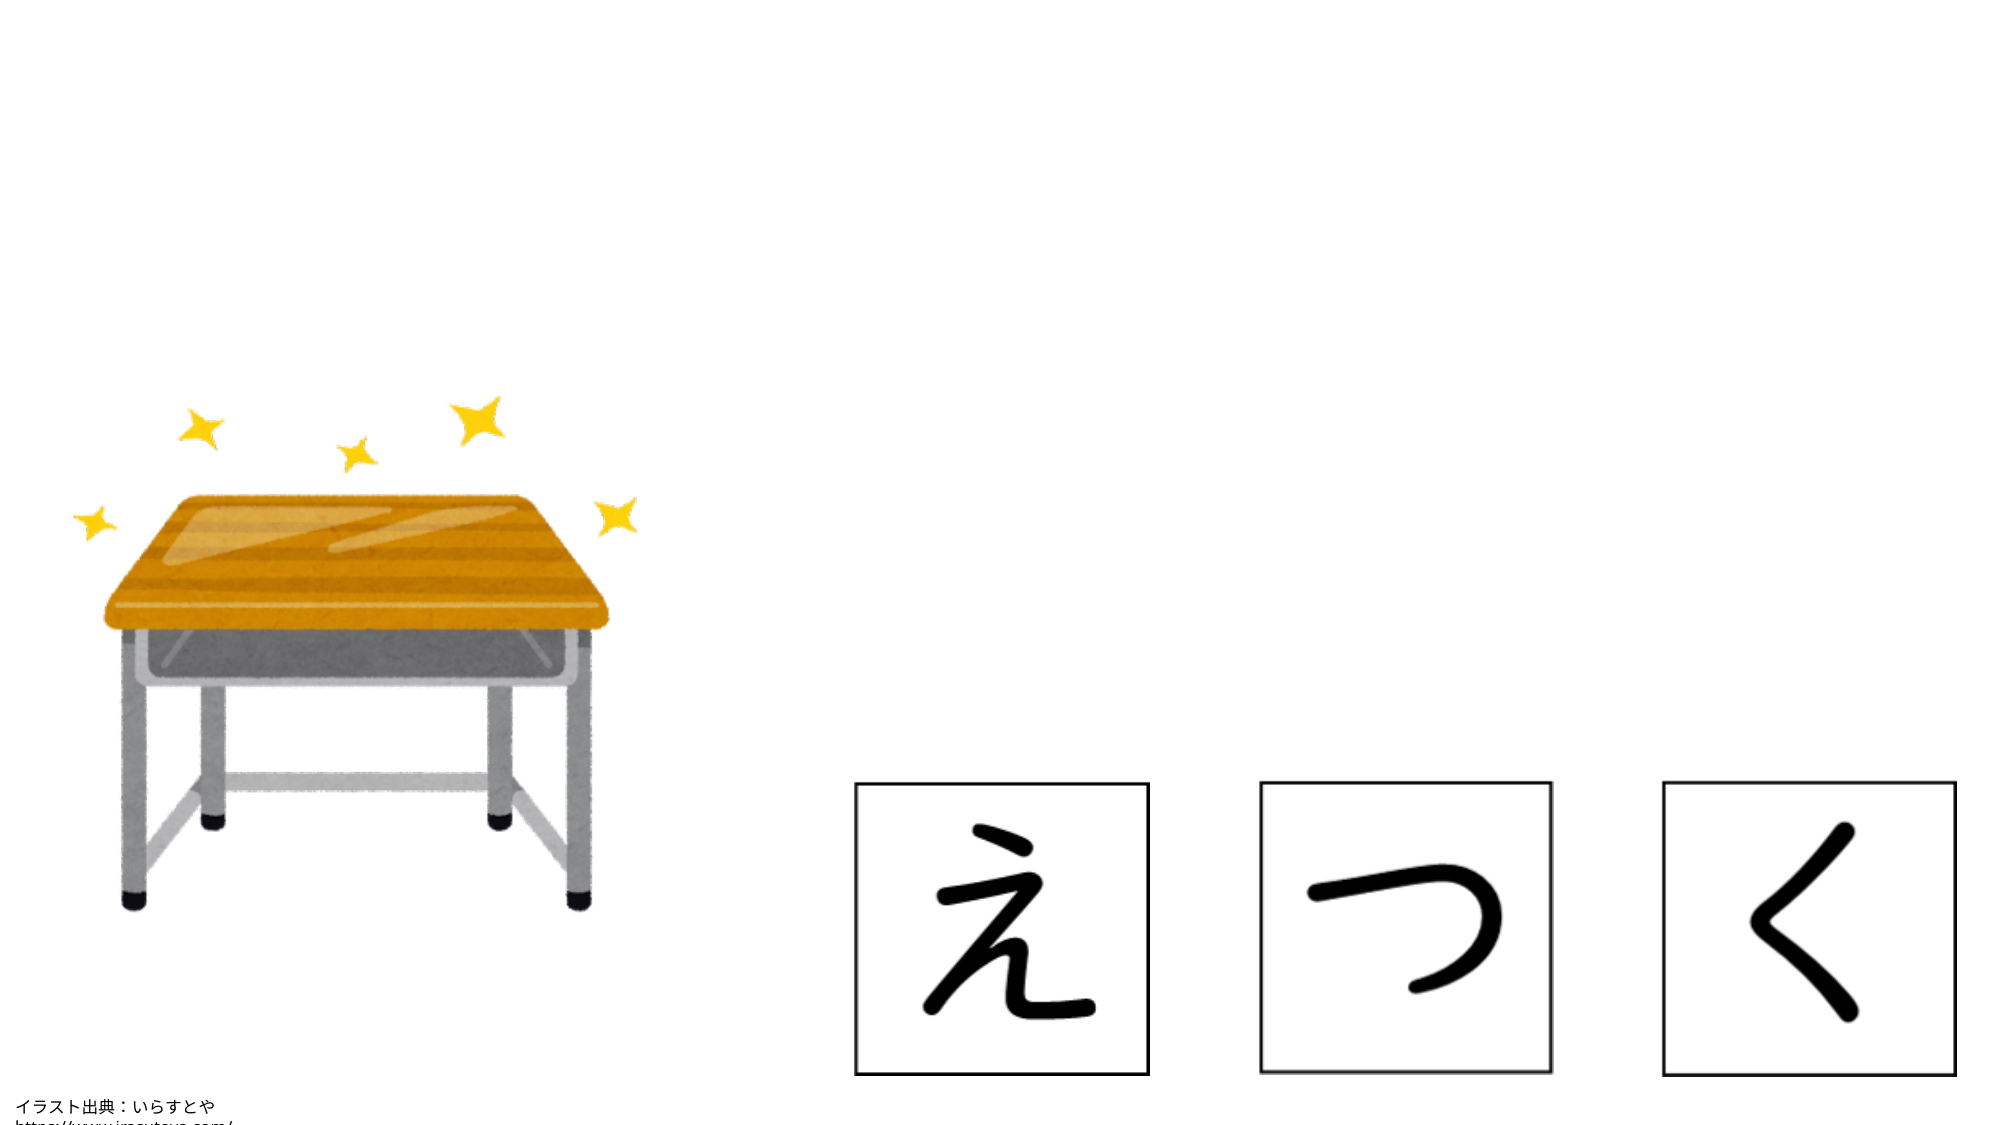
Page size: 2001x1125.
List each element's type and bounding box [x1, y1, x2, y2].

picture [854, 781, 1150, 1076]
picture [1258, 780, 1554, 1075]
list [44, 383, 670, 933]
picture [1661, 780, 1957, 1077]
